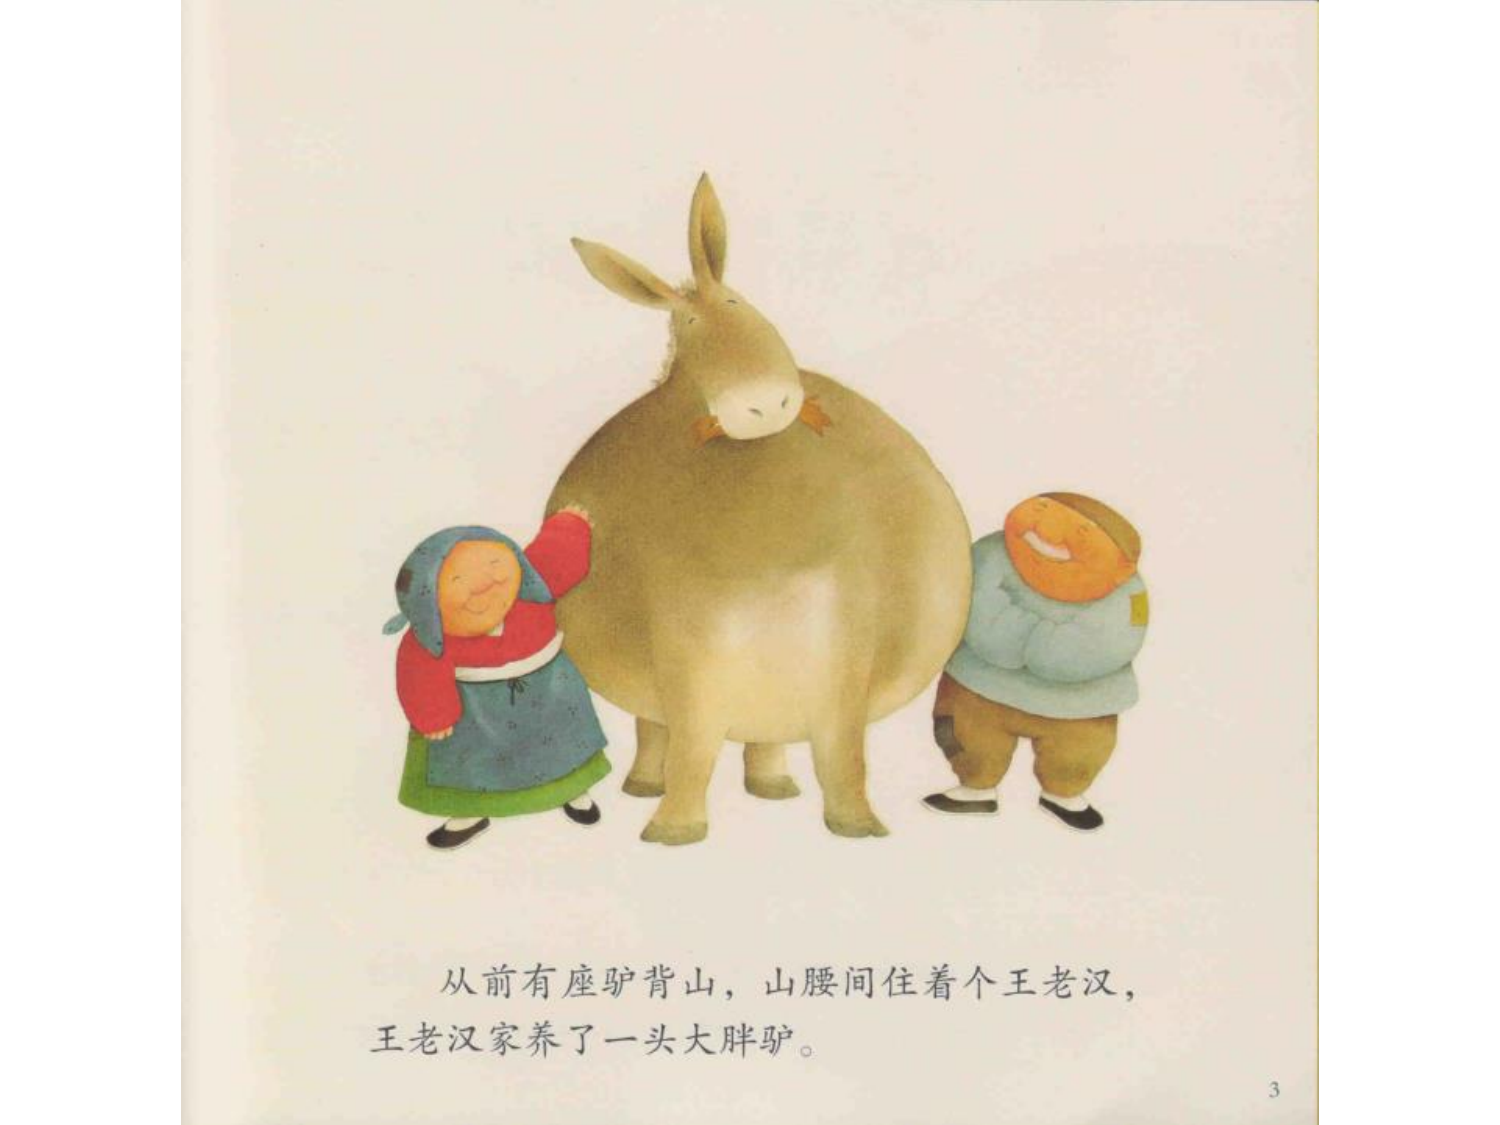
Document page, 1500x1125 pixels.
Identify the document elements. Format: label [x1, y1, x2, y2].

picture [181, 0, 1319, 1125]
